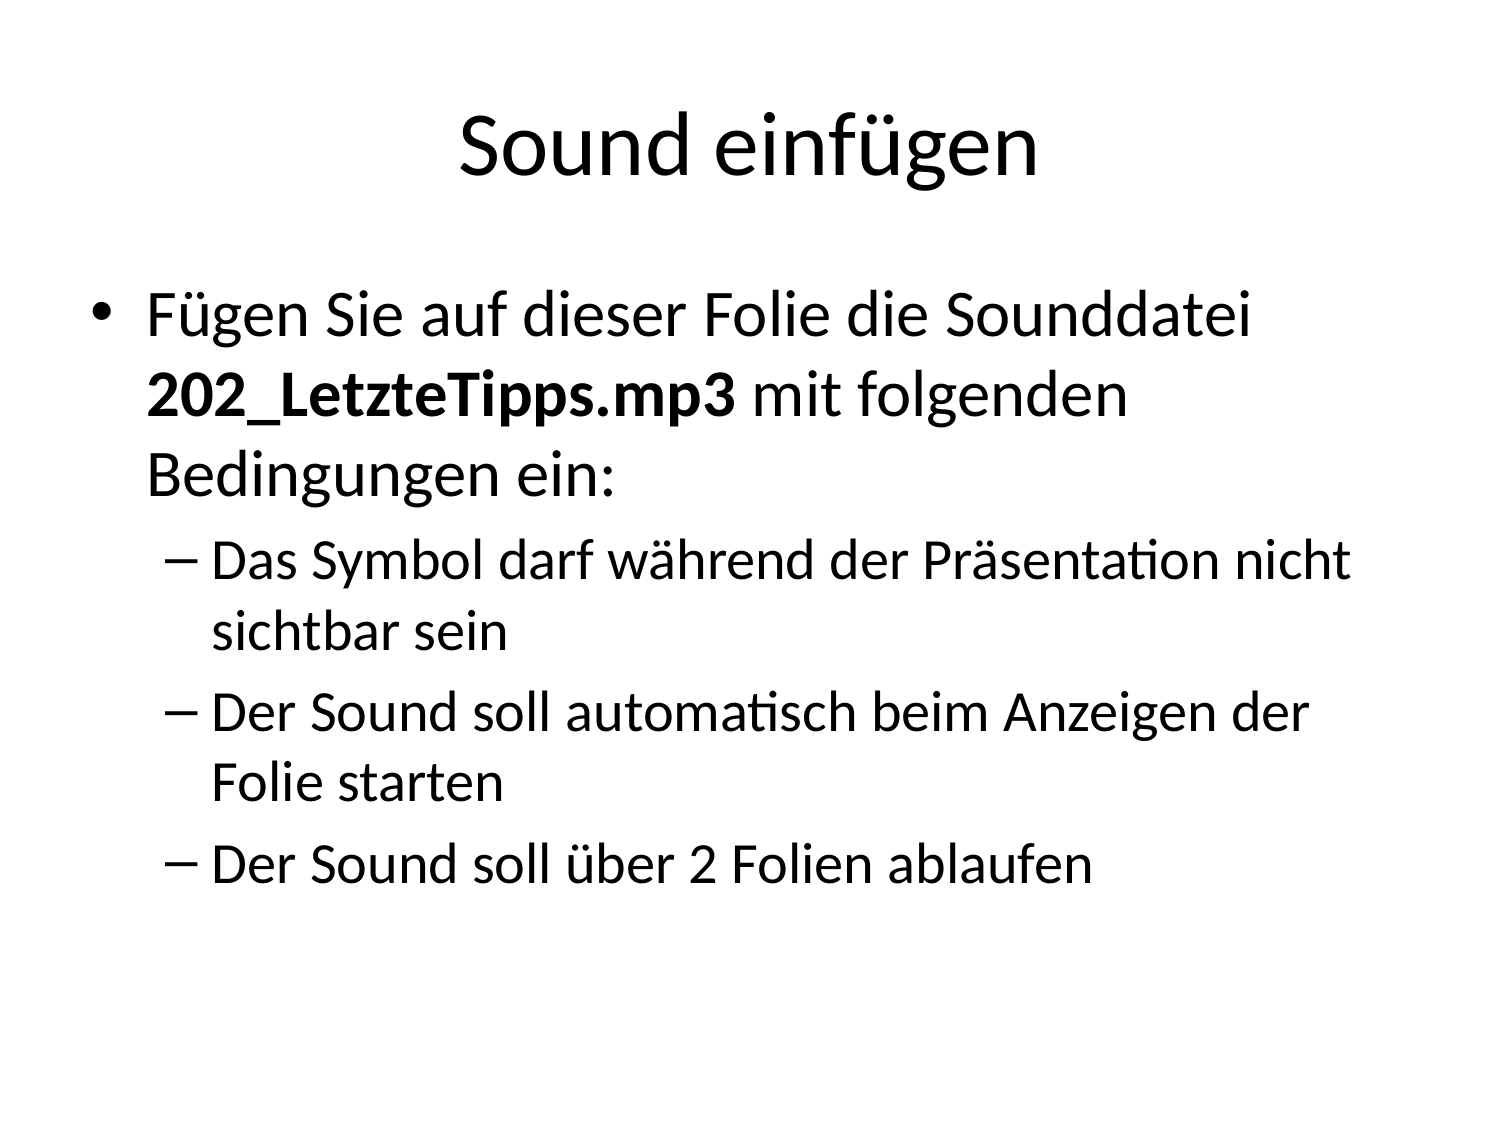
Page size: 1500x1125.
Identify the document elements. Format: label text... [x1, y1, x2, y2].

list Fügen Sie auf dieser Folie die Sounddatei 202_LetzteTipps.mp3 mit folgenden Bedingungen ein: Das Symbol darf während der Präsentation nicht sichtbar sein Der Sound soll automatisch beim Anzeigen der Folie starten Der Sound soll über 2 Folien ablaufen [75, 262, 1425, 1005]
title Sound einfügen [75, 45, 1425, 233]
